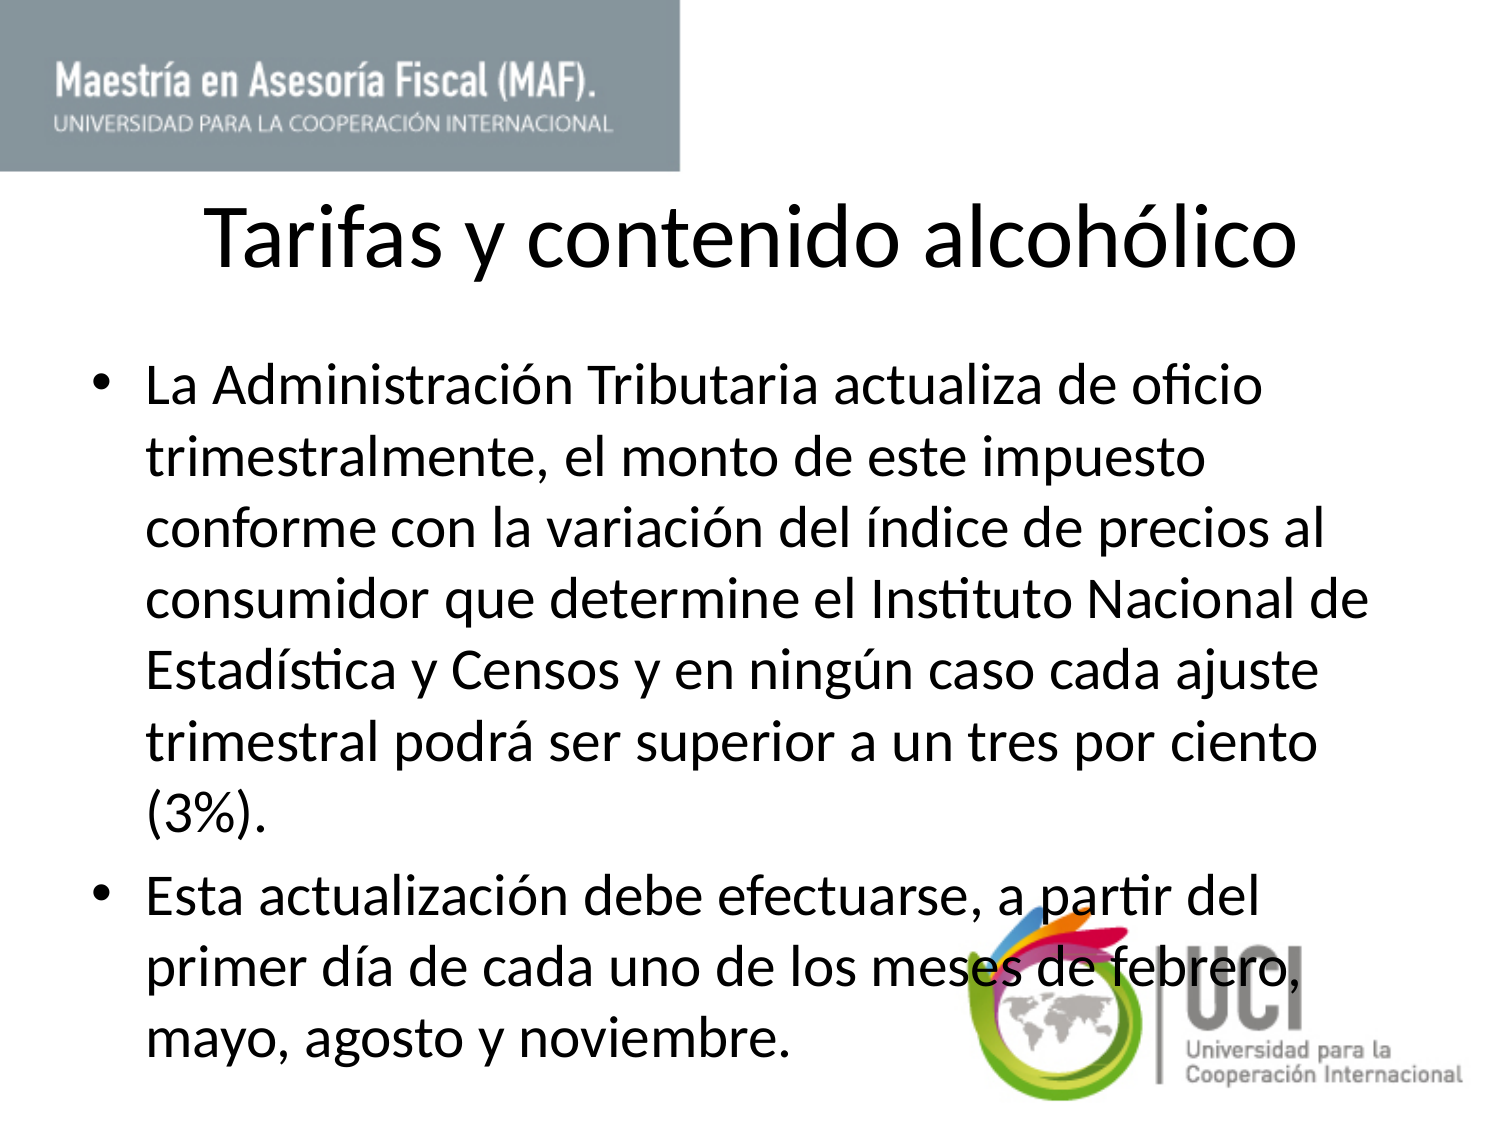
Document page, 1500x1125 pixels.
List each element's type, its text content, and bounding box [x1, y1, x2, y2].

list La Administración Tributaria actualiza de oficio trimestralmente, el monto de este impuesto conforme con la variación del índice de precios al consumidor que determine el Instituto Nacional de Estadística y Censos y en ningún caso cada ajuste trimestral podrá ser superior a un tres por ciento (3%). Esta actualización debe efectuarse, a partir del primer día de cada uno de los meses de febrero, mayo, agosto y noviembre. [76, 338, 1427, 1081]
title Tarifas y contenido alcohólico [76, 137, 1427, 325]
picture [0, 0, 1500, 1125]
